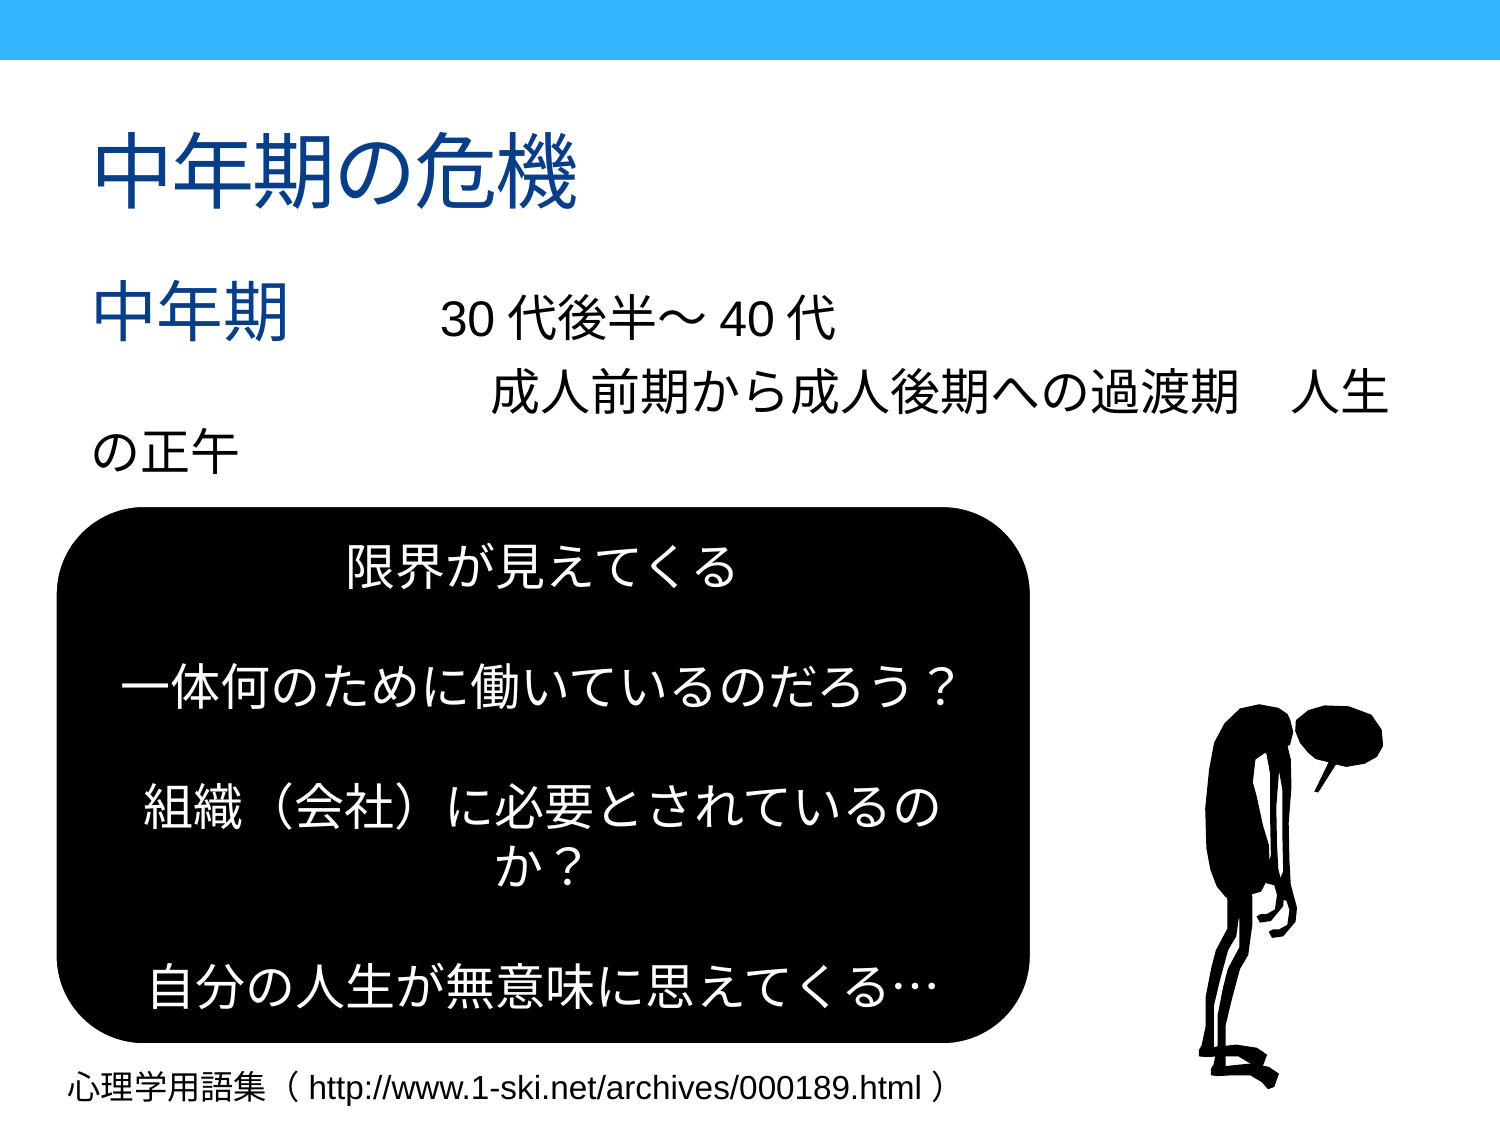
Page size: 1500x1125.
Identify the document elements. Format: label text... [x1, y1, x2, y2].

picture [1198, 703, 1384, 1090]
text_box 心理学用語集（http://www.1-ski.net/archives/000189.html） [53, 1058, 1152, 1114]
title 中年期の危機 [75, 87, 1425, 250]
list 中年期 30代後半～40代 成人前期から成人後期への過渡期 人生の正午 [75, 262, 1425, 1063]
text_box 限界が見えてくる 一体何のために働いているのだろう？ 組織（会社）に必要とされているのか？ 自分の人生が無意味に思えてくる… [49, 499, 1038, 1051]
